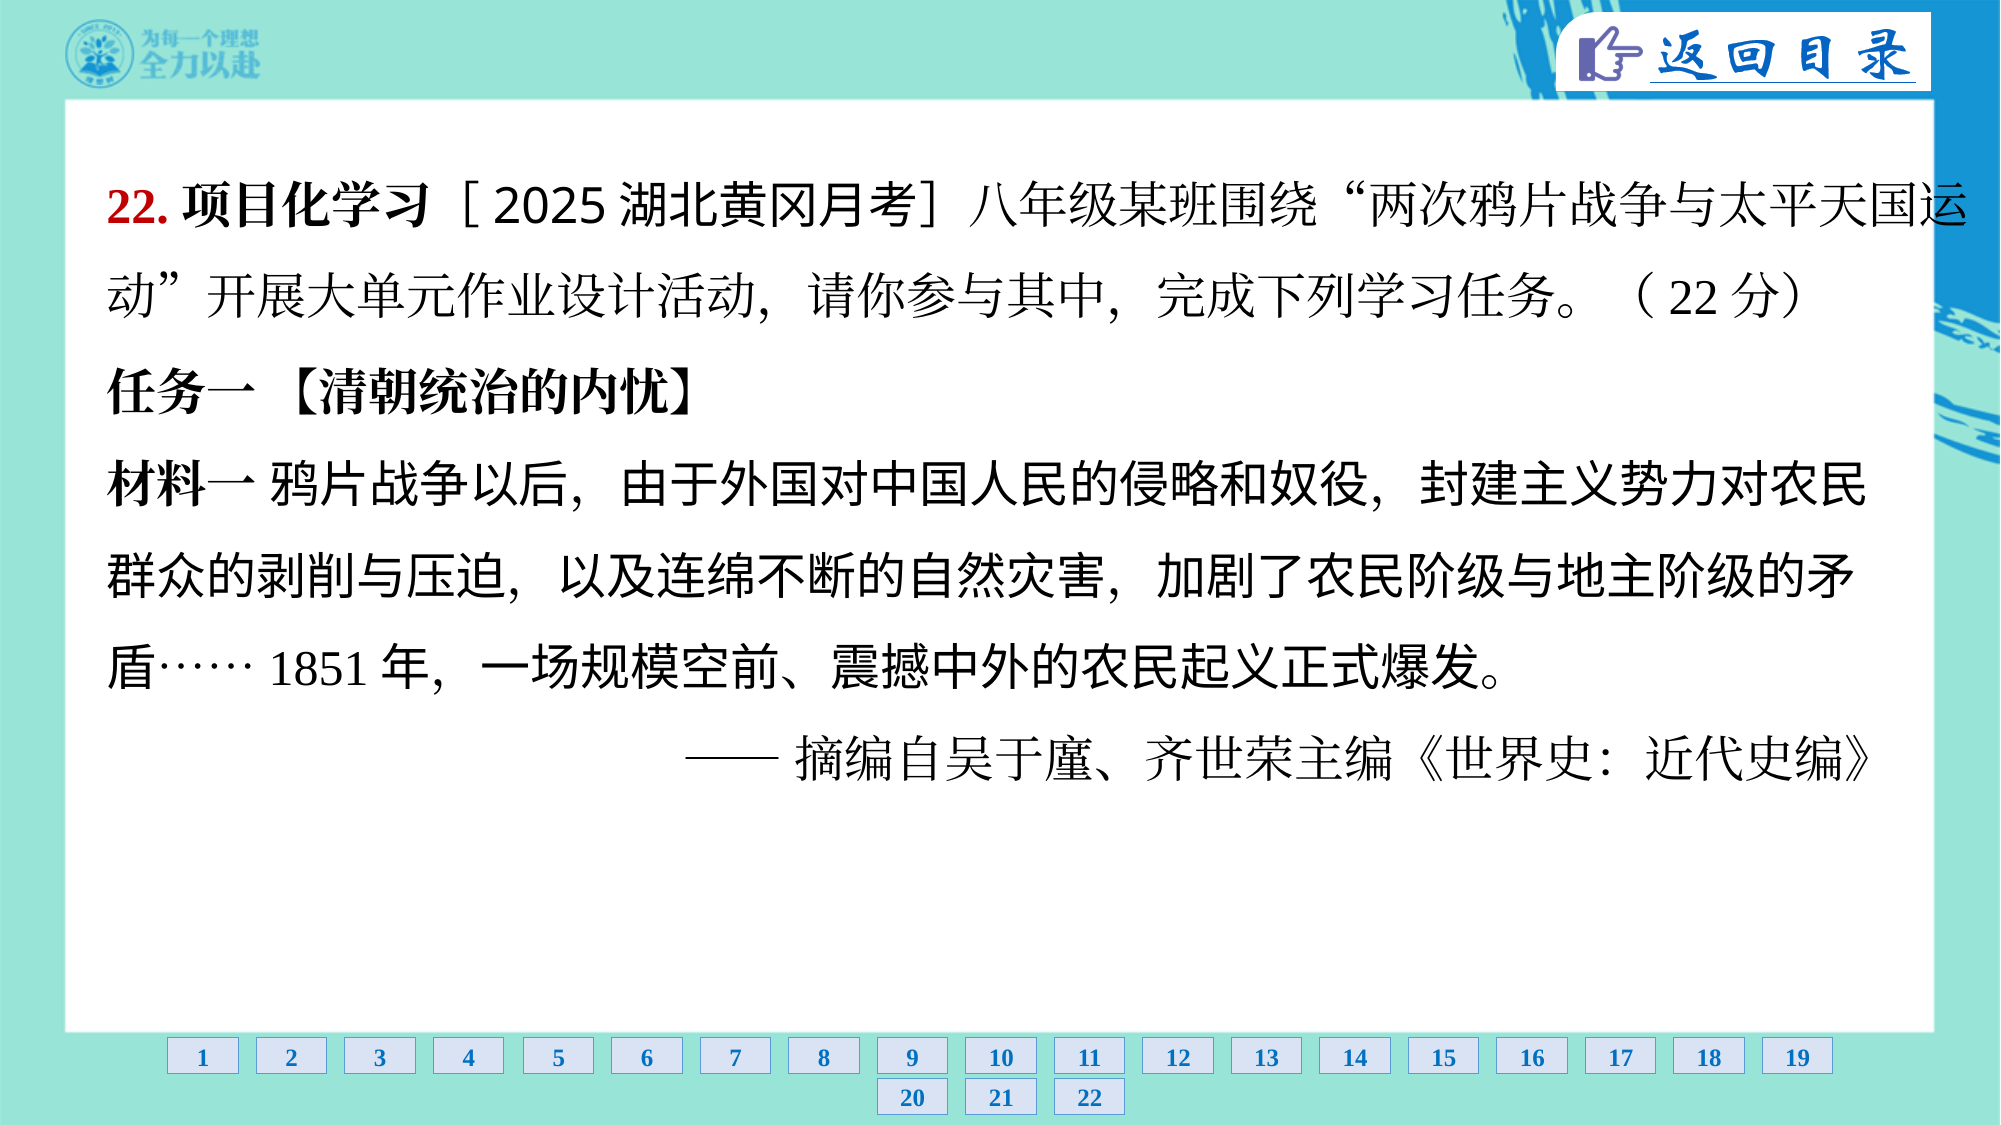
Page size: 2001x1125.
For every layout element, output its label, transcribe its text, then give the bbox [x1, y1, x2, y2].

text_box 22.项目化学习［2025湖北黄冈月考］八年级某班围绕“两次鸦片战争与太平天国运 动”开展大单元作业设计活动，请你参与其中，完成下列学习任务。（22分） [106, 141, 1895, 325]
picture [0, 0, 2000, 1125]
text_box 任务一 【清朝统治的内忧】 材料一 鸦片战争以后，由于外国对中国人民的侵略和奴役，封建主义势力对农民 群众的剥削与压迫，以及连绵不断的自然灾害，加剧了农民阶级与地主阶级的矛 盾……1851年，一场规模空前、震撼中外的农民起义正式爆发。 ——摘编自吴于廑、齐世荣主编《世界史：近代史编》 [106, 329, 1895, 788]
